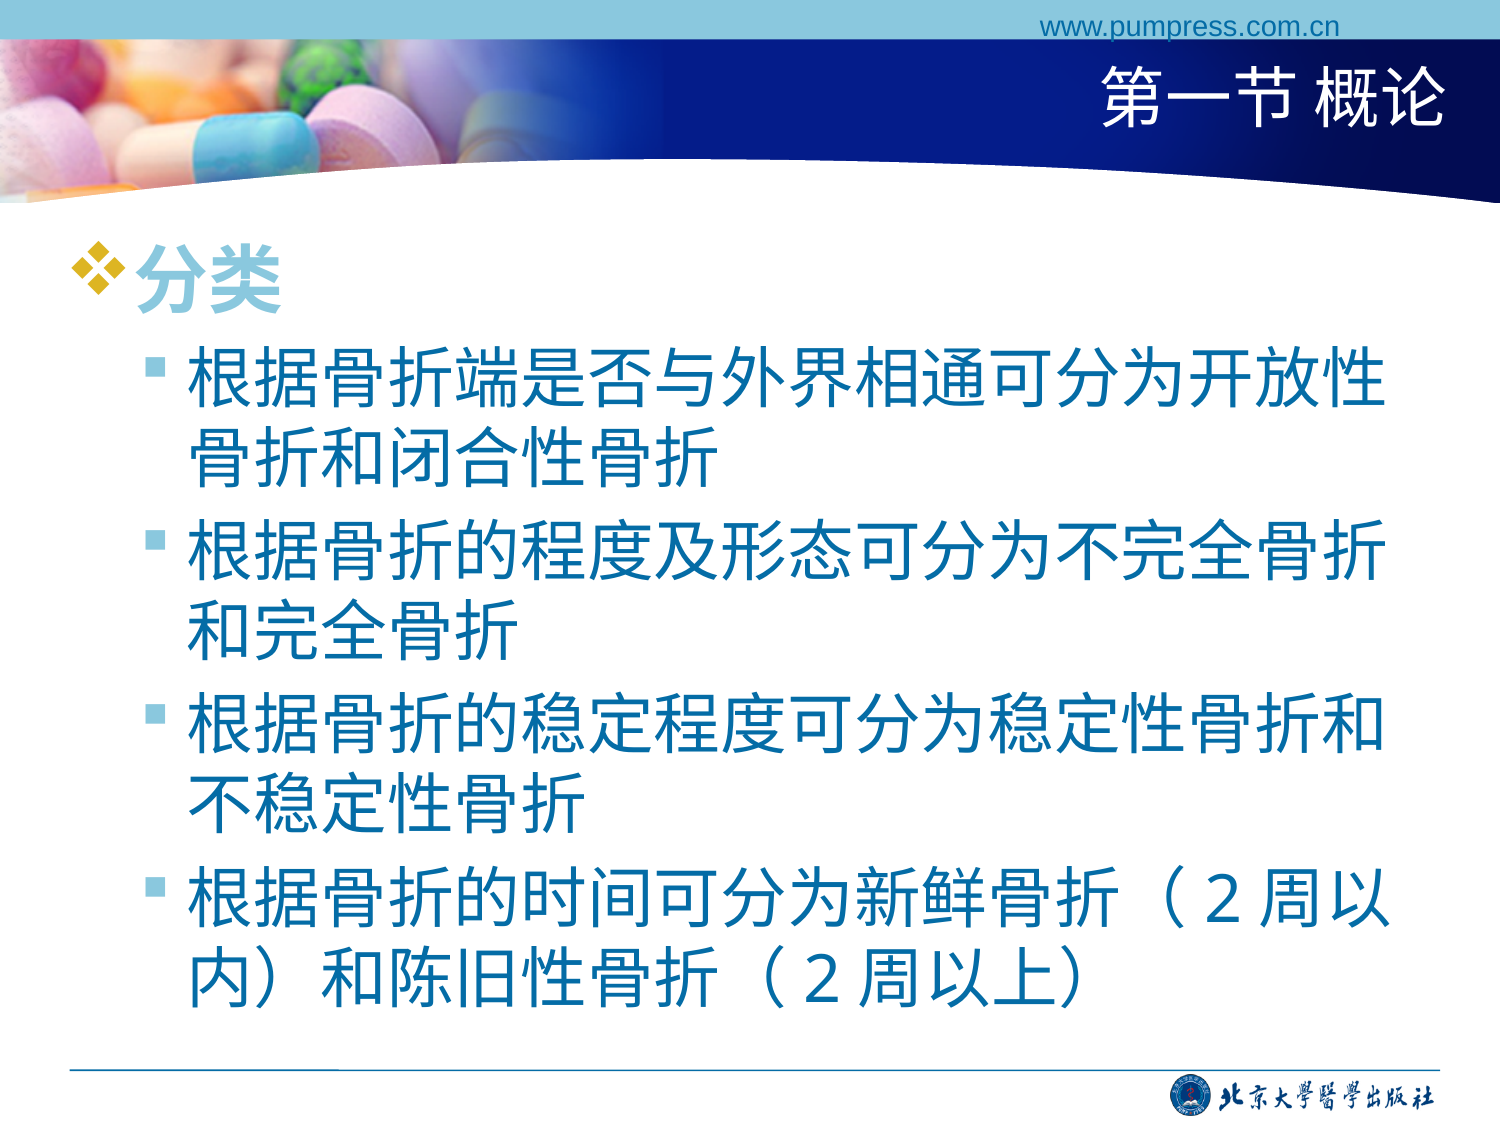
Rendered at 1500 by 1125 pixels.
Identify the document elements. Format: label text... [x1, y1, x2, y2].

picture [1170, 1074, 1436, 1118]
title 第一节 概论 [137, 49, 1463, 143]
slide_number www.pumpress.com.cn [1025, 0, 1463, 38]
picture [0, 40, 1500, 203]
list 分类 根据骨折端是否与外界相通可分为开放性骨折和闭合性骨折 根据骨折的程度及形态可分为不完全骨折和完全骨折 根据骨折的稳定程度可分为稳定性骨折和不稳定性骨折 根据骨折的时间可分为新鲜骨折（2周以内）和陈旧性骨折（2周以上） [49, 224, 1463, 1026]
